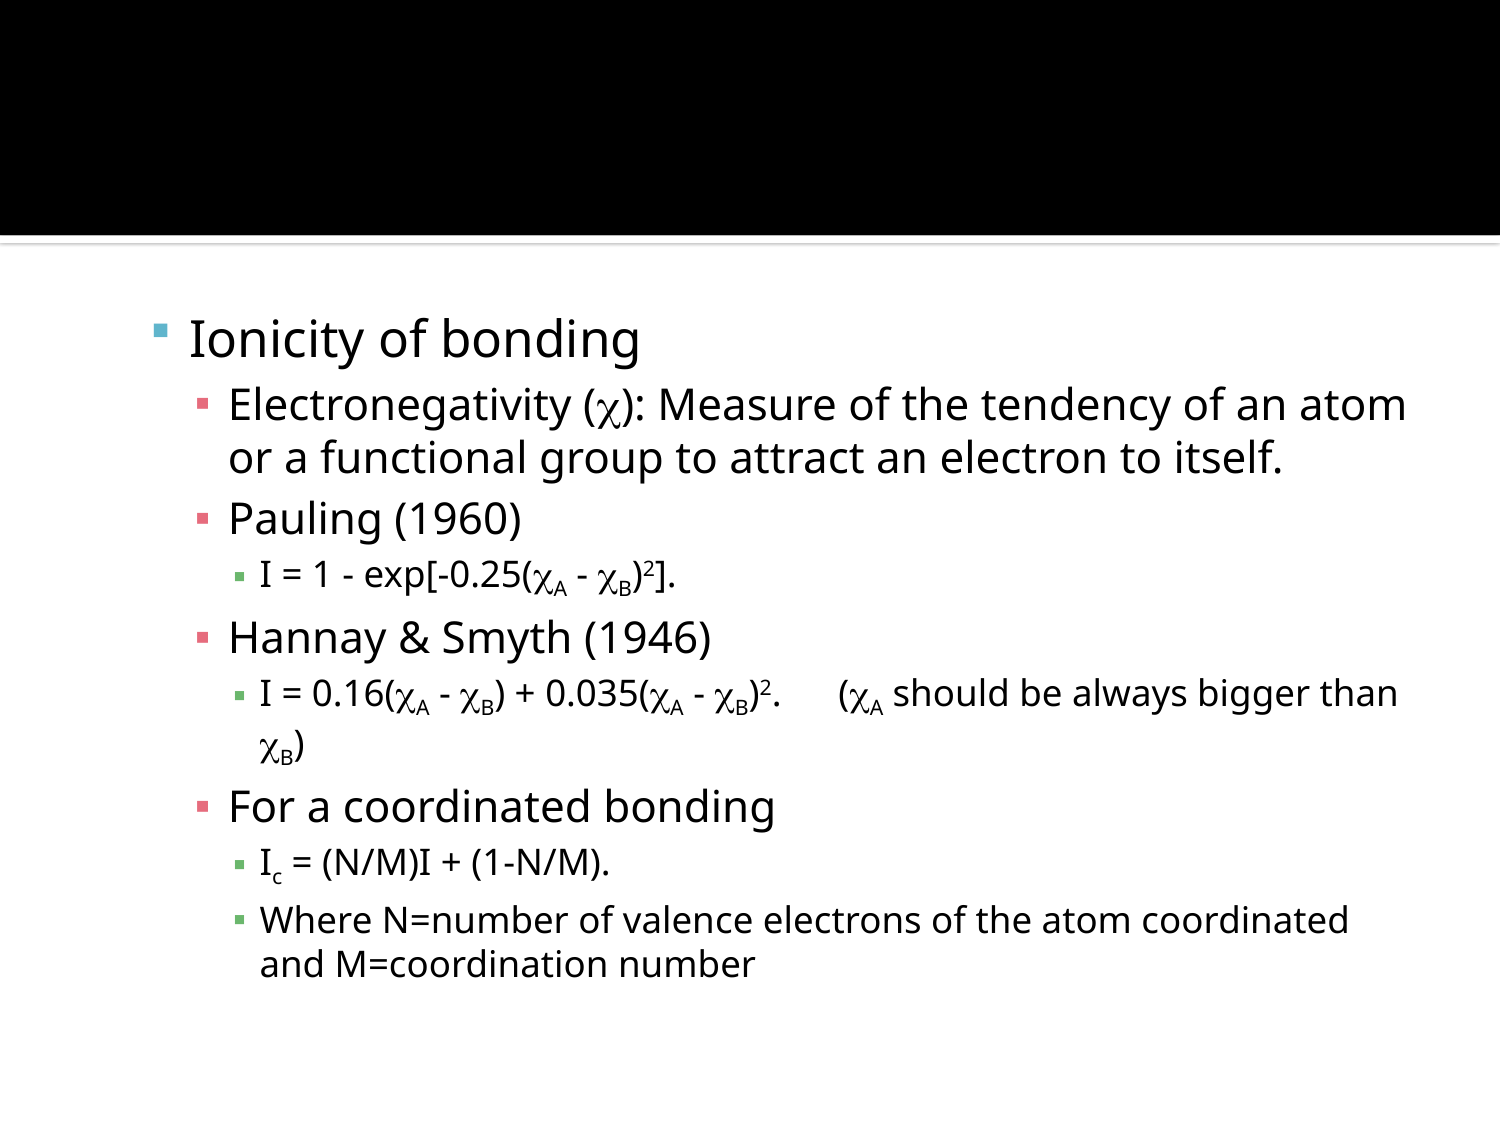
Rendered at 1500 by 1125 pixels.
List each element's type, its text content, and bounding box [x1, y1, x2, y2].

list Ionicity of bonding Electronegativity (c): Measure of the tendency of an atom or a functional group to attract an electron to itself. Pauling (1960) I = 1 - exp[-0.25(cA - cB)2]. Hannay & Smyth (1946) I = 0.16(cA - cB) + 0.035(cA - cB)2. (cA should be always bigger than cB) For a coordinated bonding Ic = (N/M)I + (1-N/M). Where N=number of valence electrons of the atom coordinated and M=coordination number [75, 291, 1425, 1050]
